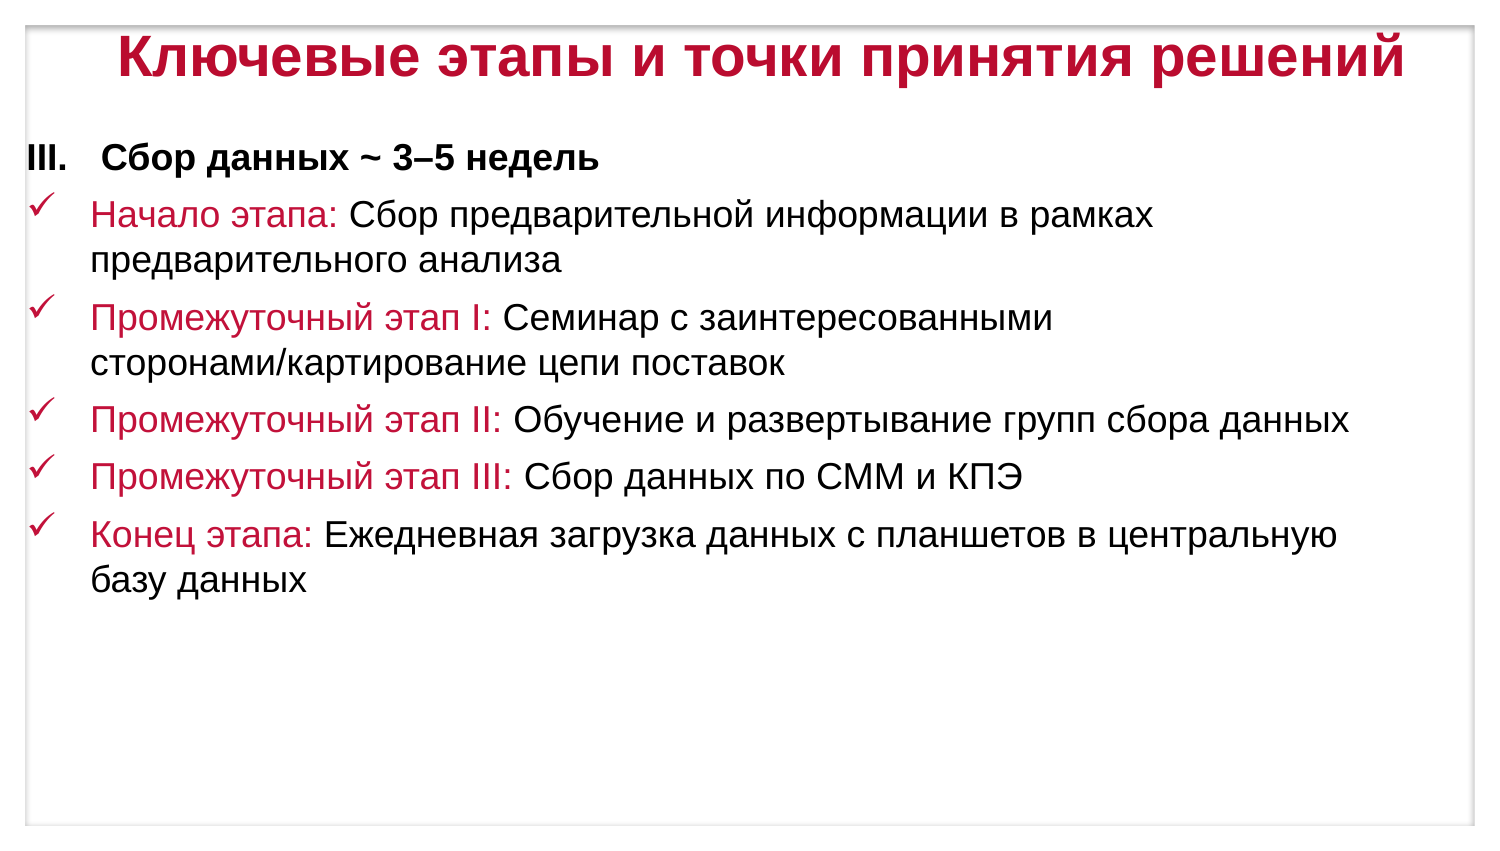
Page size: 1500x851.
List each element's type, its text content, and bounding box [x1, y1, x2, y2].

text_box Ключевые этапы и точки принятия решений [33, 10, 1490, 96]
list Сбор данных ~ 3–5 недель Начало этапа: Сбор предварительной информации в рамках предварительного анализа Промежуточный этап I: Семинар с заинтересованными сторонами/картирование цепи поставок Промежуточный этап II: Обучение и развертывание групп сбора данных Промежуточный этап III: Сбор данных по СММ и КПЭ Конец этапа: Ежедневная загрузка данных с планшетов в центральную базу данных [11, 125, 1427, 851]
